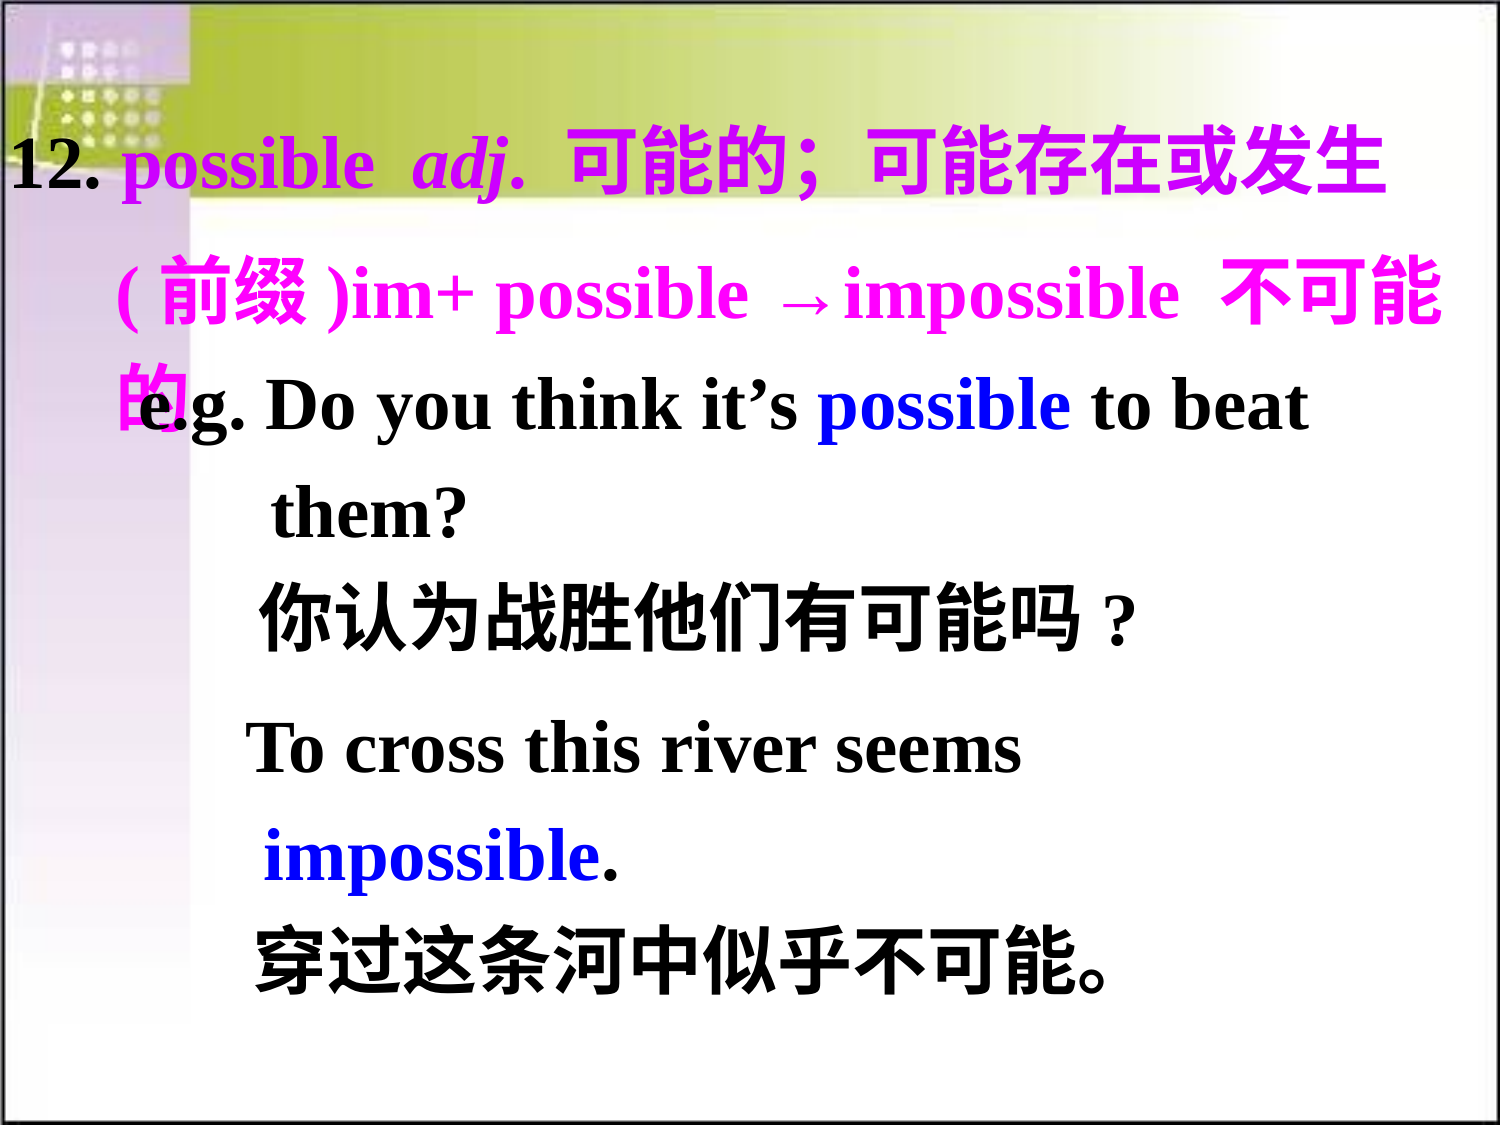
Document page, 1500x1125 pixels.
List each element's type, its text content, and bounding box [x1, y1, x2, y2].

text_box 12. possible adj. 可能的；可能存在或发生 [0, 88, 1430, 211]
text_box e.g. Do you think it’s possible to beat them? 你认为战胜他们有可能吗? [123, 329, 1365, 668]
text_box (前缀)im+ possible →impossible 不可能的 [100, 218, 1489, 449]
picture [0, 0, 1500, 1125]
text_box To cross this river seems impossible. 穿过这条河中似乎不可能。 [117, 672, 1175, 1011]
